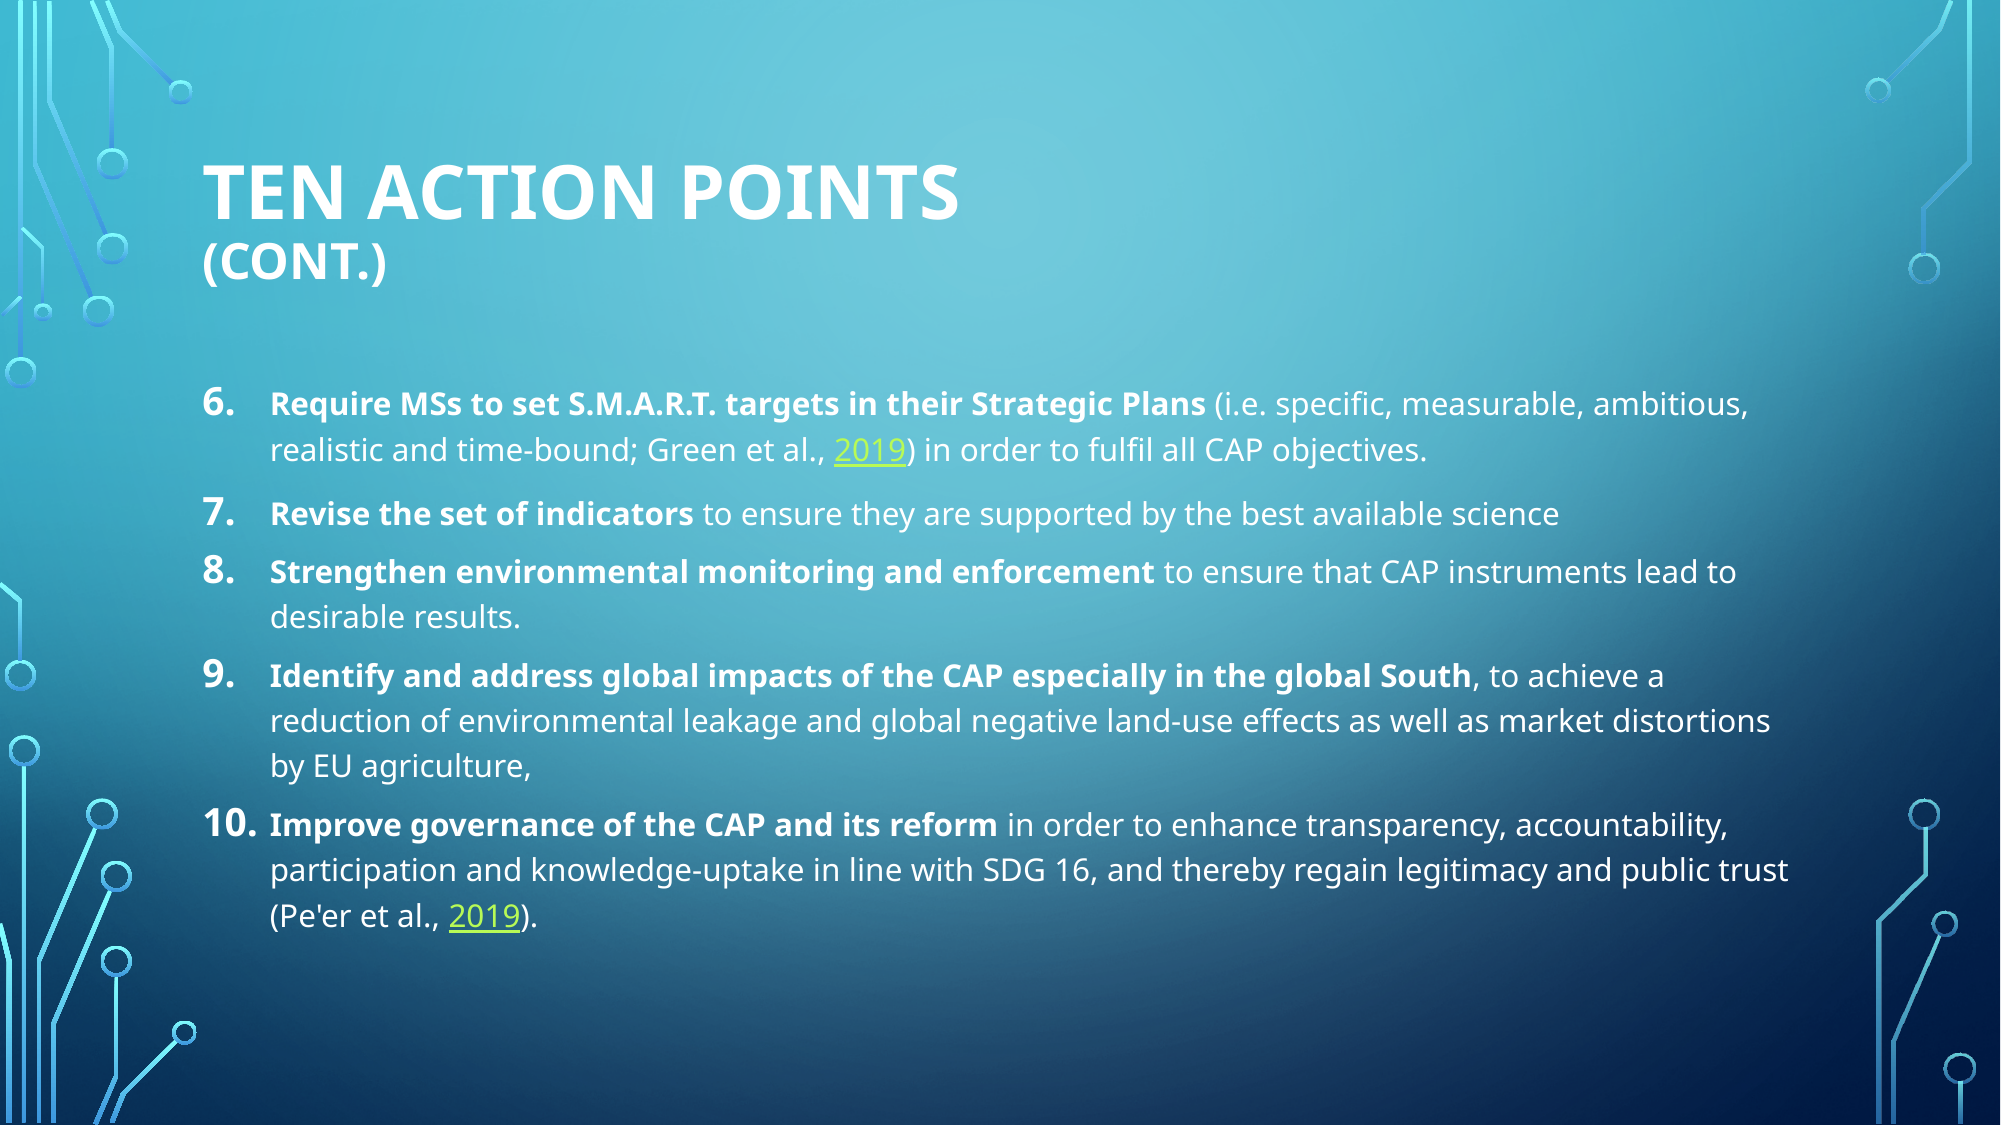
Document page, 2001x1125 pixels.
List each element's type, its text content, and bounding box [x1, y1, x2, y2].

title TEN ACTION POINTS (cont.) [187, 101, 1813, 344]
list Require MSs to set S.M.A.R.T. targets in their Strategic Plans (i.e. specific, measurable, ambitious, realistic and time-bound; Green et al., 2019) in order to fulfil all CAP objectives. Revise the set of indicators to ensure they are supported by the best available science Strengthen environmental monitoring and enforcement to ensure that CAP instruments lead to desirable results. Identify and address global impacts of the CAP especially in the global South, to achieve a reduction of environmental leakage and global negative land-use effects as well as market distortions by EU agriculture, Improve governance of the CAP and its reform in order to enhance transparency, accountability, participation and knowledge-uptake in line with SDG 16, and thereby regain legitimacy and public trust (Pe'er et al., 2019). [187, 369, 1813, 950]
